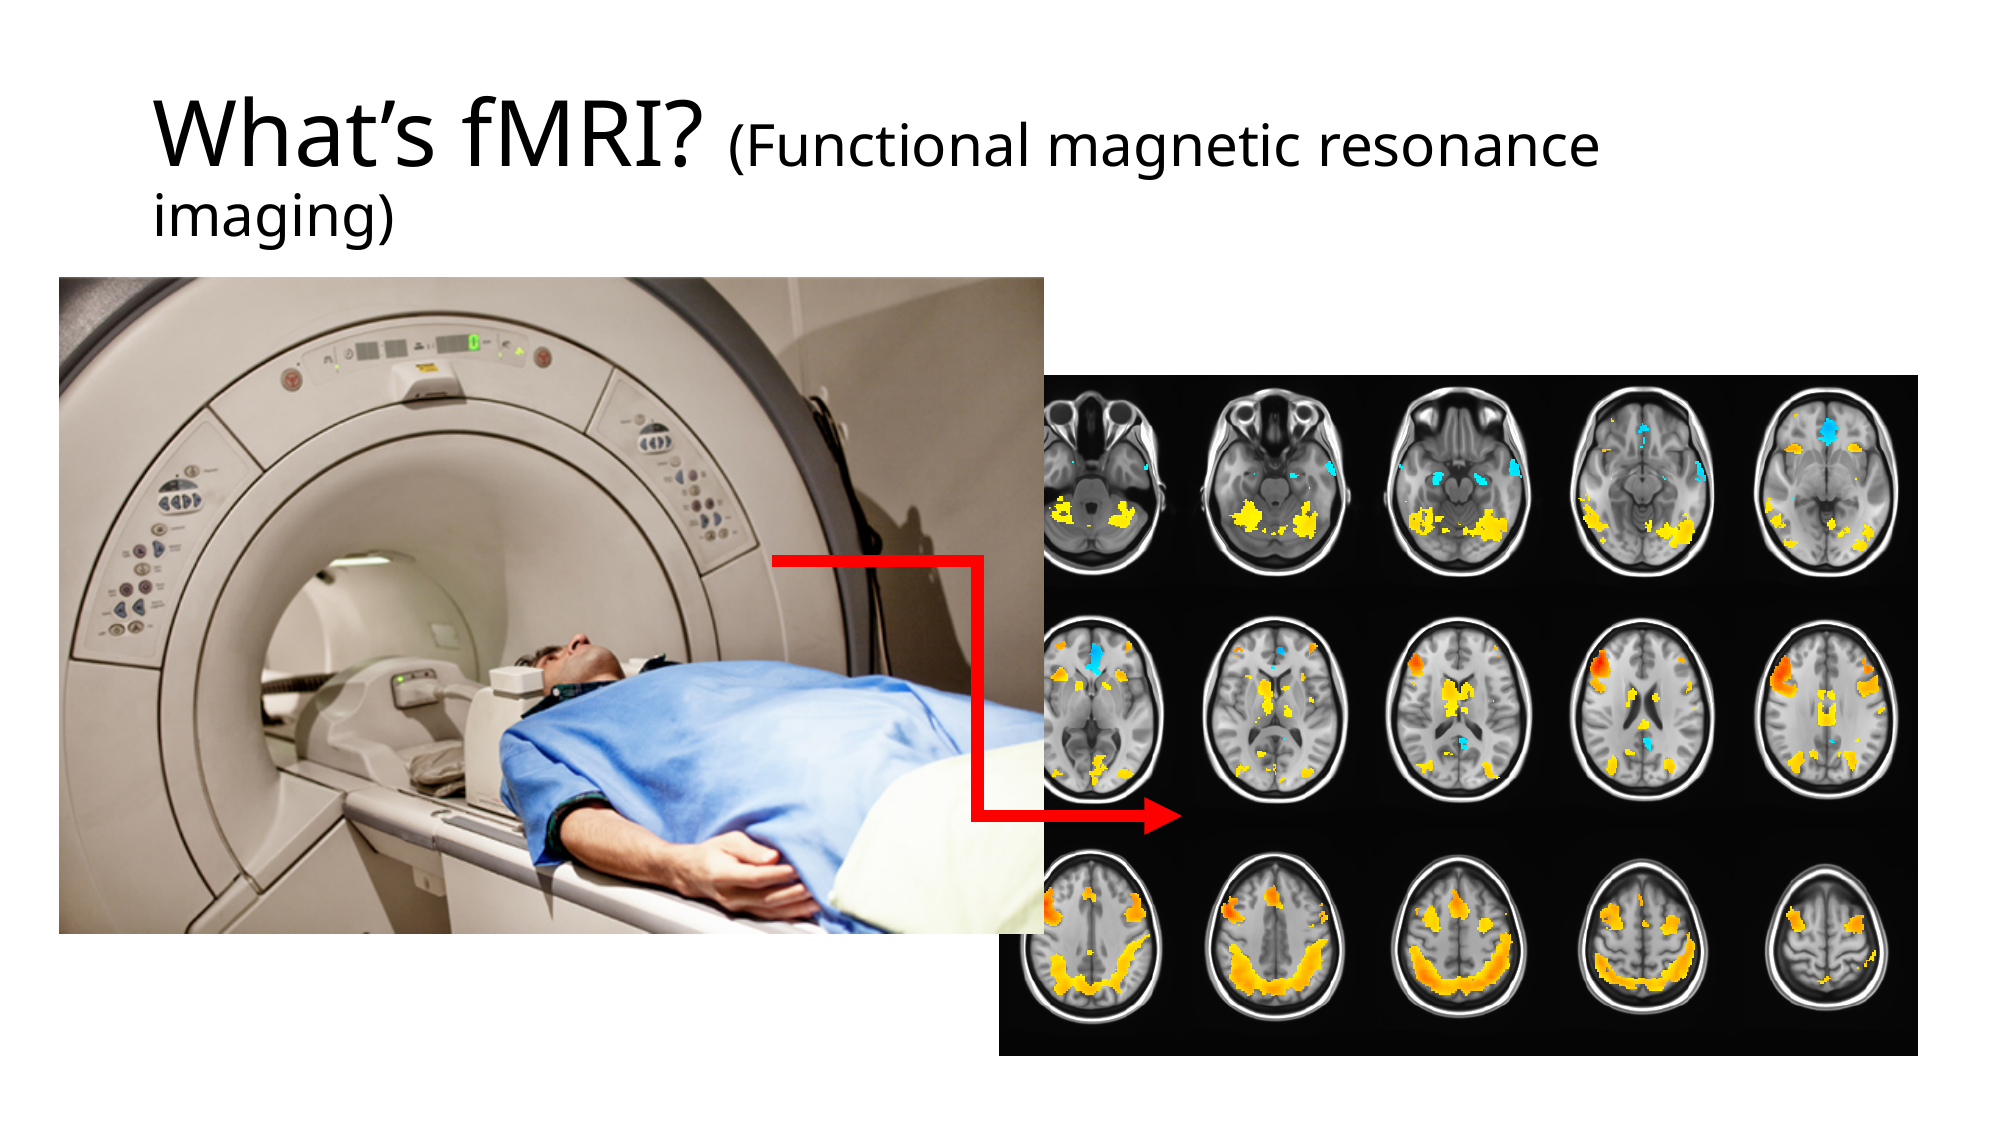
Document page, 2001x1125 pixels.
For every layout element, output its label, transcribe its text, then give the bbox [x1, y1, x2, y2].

picture [59, 277, 1918, 1056]
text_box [772, 560, 1183, 816]
title What’s fMRI? (Functional magnetic resonance imaging) [137, 59, 1863, 278]
